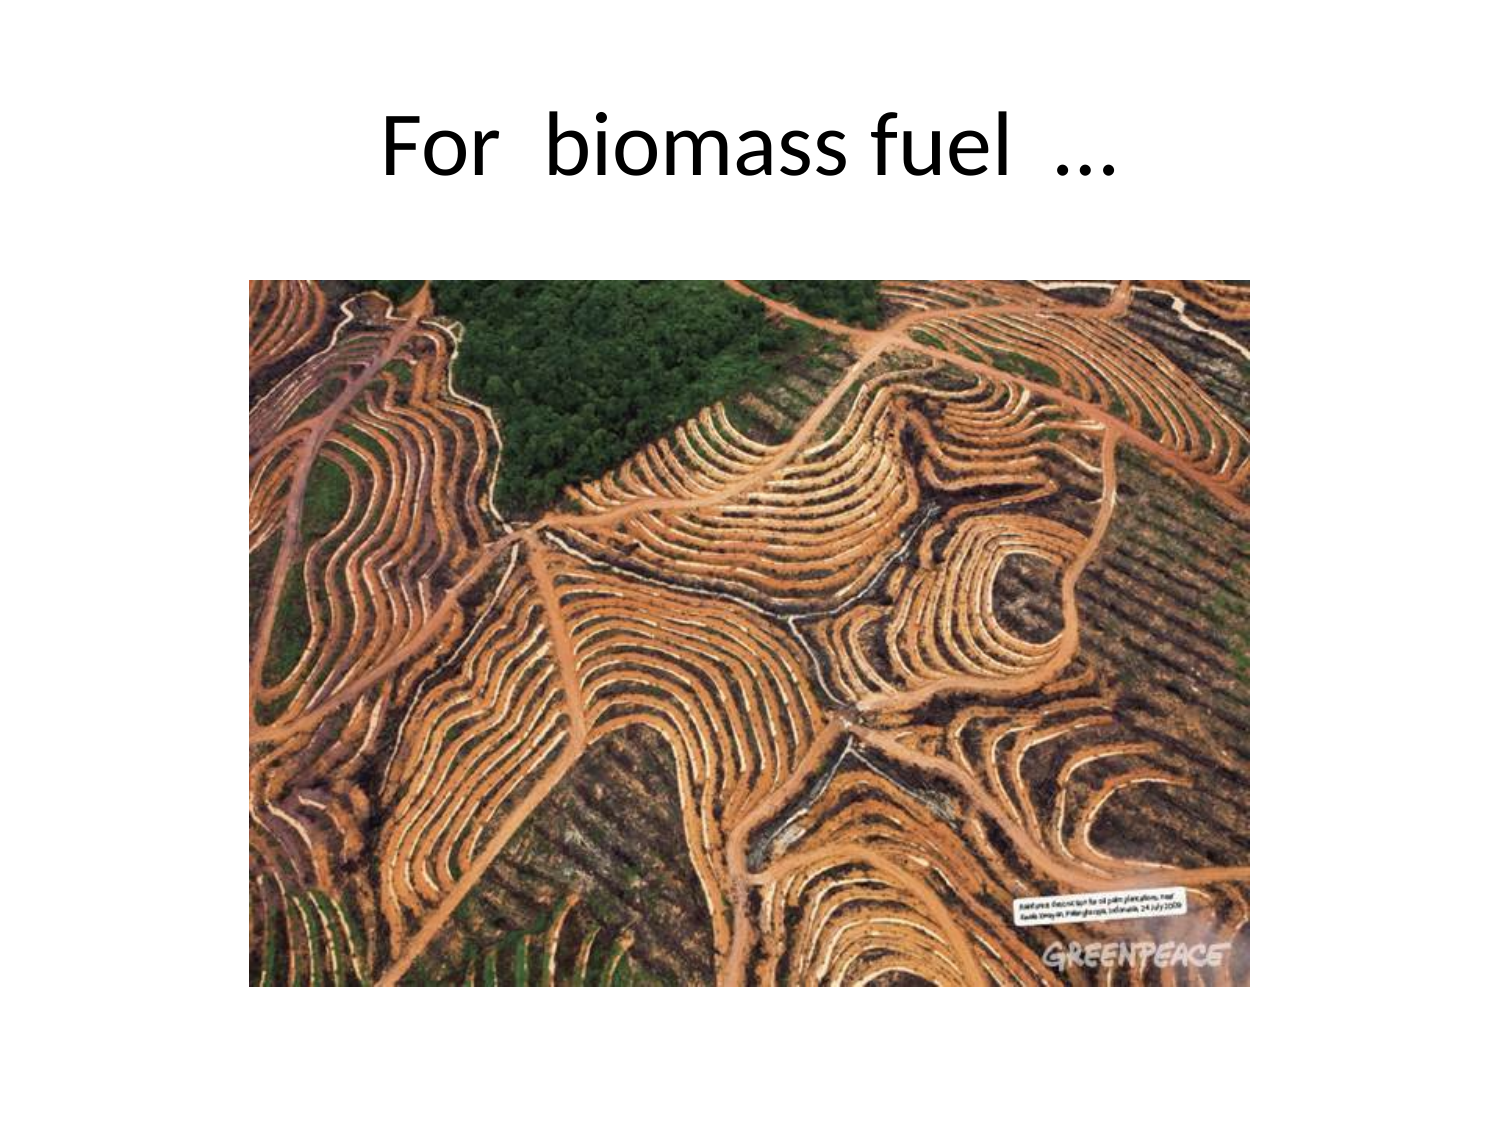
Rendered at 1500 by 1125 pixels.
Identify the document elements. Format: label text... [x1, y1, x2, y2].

text_box [10, 0, 1011, 684]
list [249, 280, 1251, 988]
title For biomass fuel … [1011, 45, 1425, 233]
